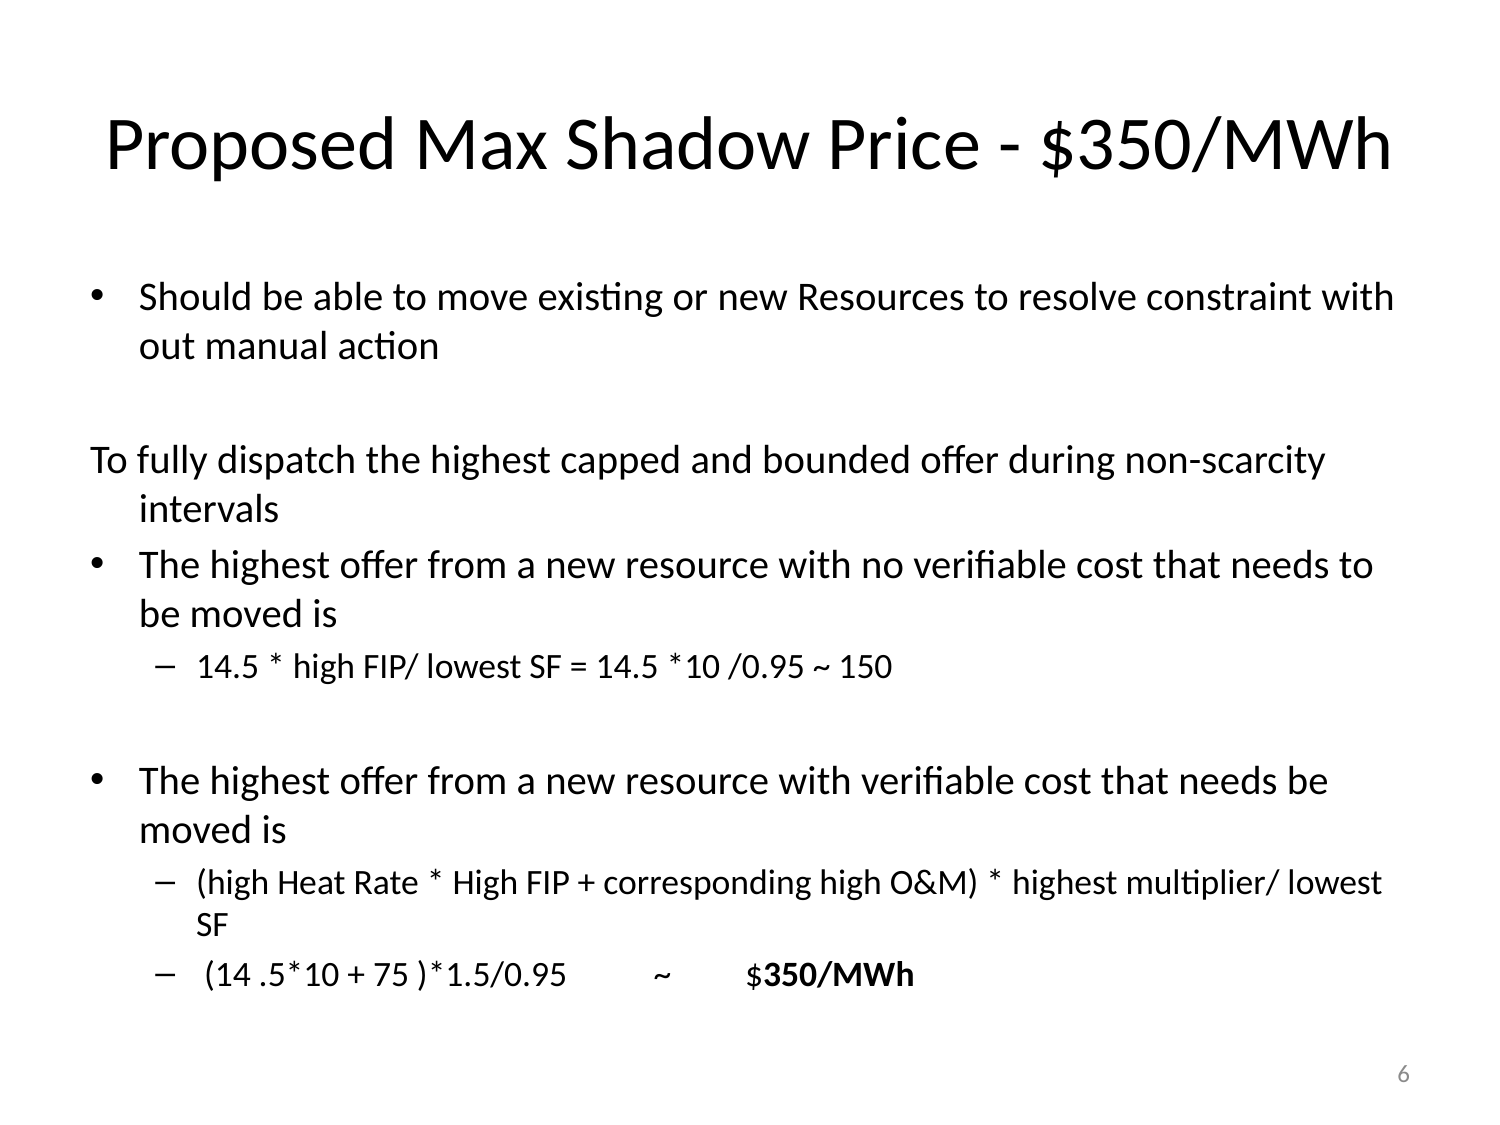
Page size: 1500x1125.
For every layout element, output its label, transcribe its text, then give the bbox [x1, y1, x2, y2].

list Should be able to move existing or new Resources to resolve constraint with out manual action To fully dispatch the highest capped and bounded offer during non-scarcity intervals The highest offer from a new resource with no verifiable cost that needs to be moved is 14.5 * high FIP/ lowest SF = 14.5 *10 /0.95 ~ 150 The highest offer from a new resource with verifiable cost that needs be moved is (high Heat Rate * High FIP + corresponding high O&M) * highest multiplier/ lowest SF (14 .5*10 + 75 )*1.5/0.95 ~ $350/MWh [75, 262, 1425, 1005]
slide_number 6 [1074, 1042, 1425, 1103]
title Proposed Max Shadow Price - $350/MWh [75, 45, 1425, 233]
